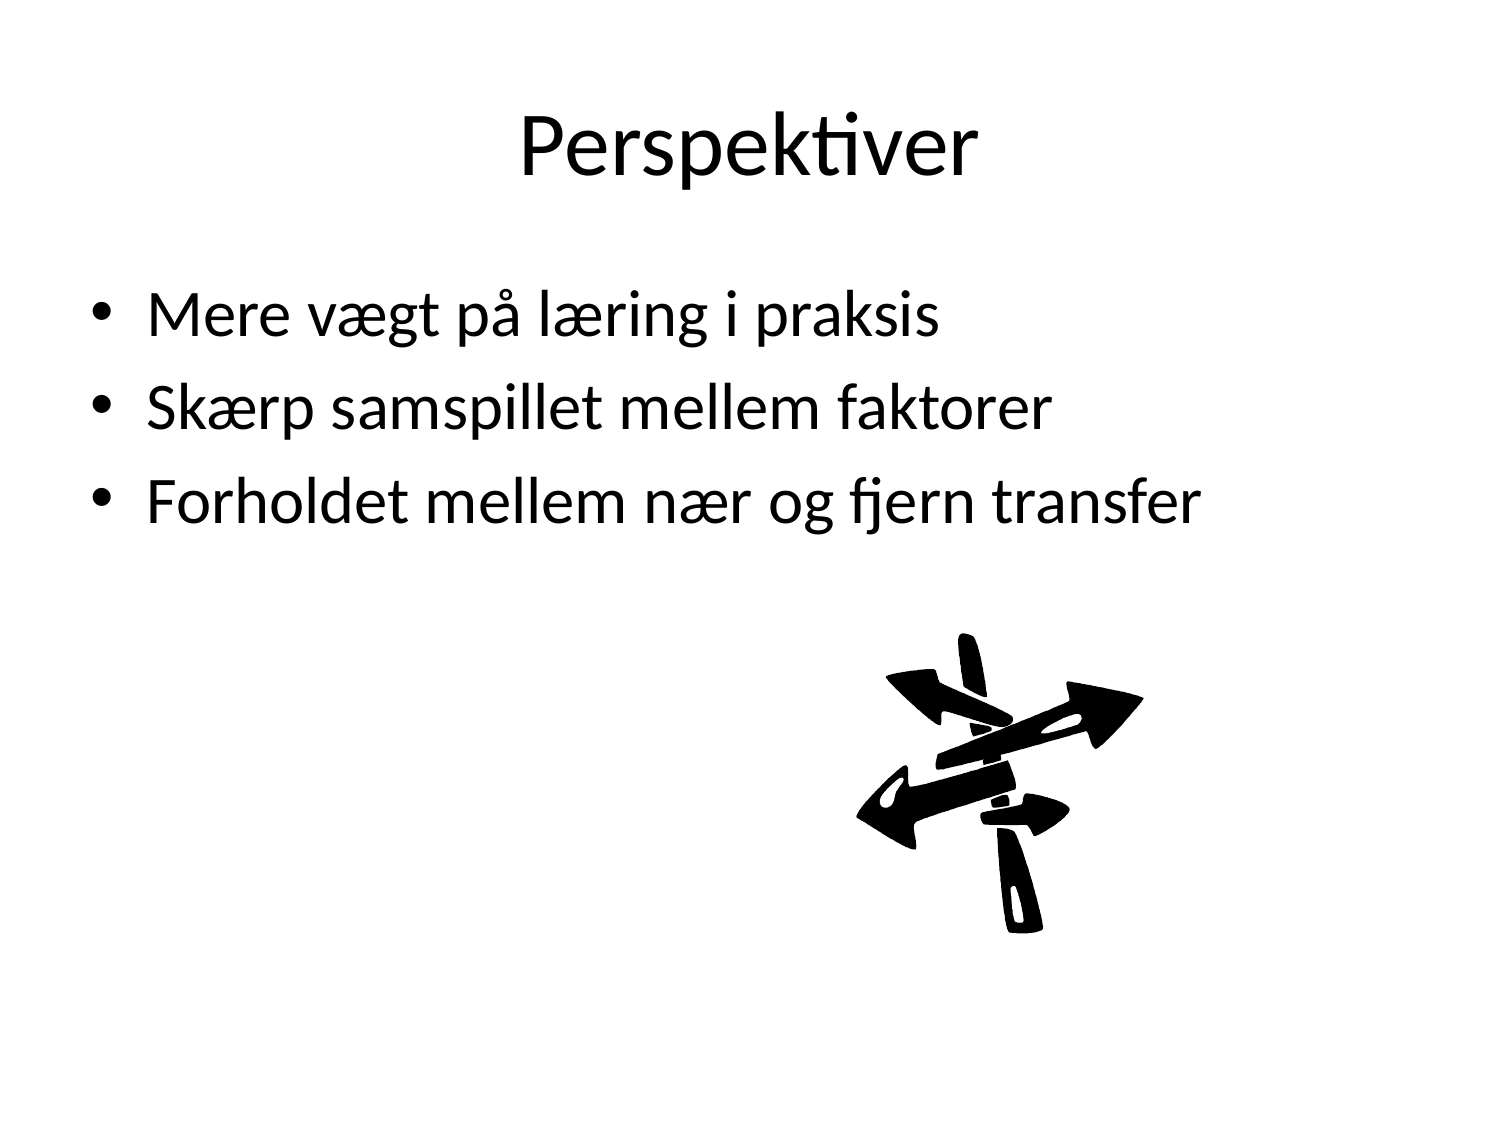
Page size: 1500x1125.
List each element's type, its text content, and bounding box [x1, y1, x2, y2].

picture [855, 633, 1144, 934]
list Mere vægt på læring i praksis Skærp samspillet mellem faktorer Forholdet mellem nær og fjern transfer [75, 262, 1425, 1005]
title Perspektiver [75, 45, 1425, 233]
